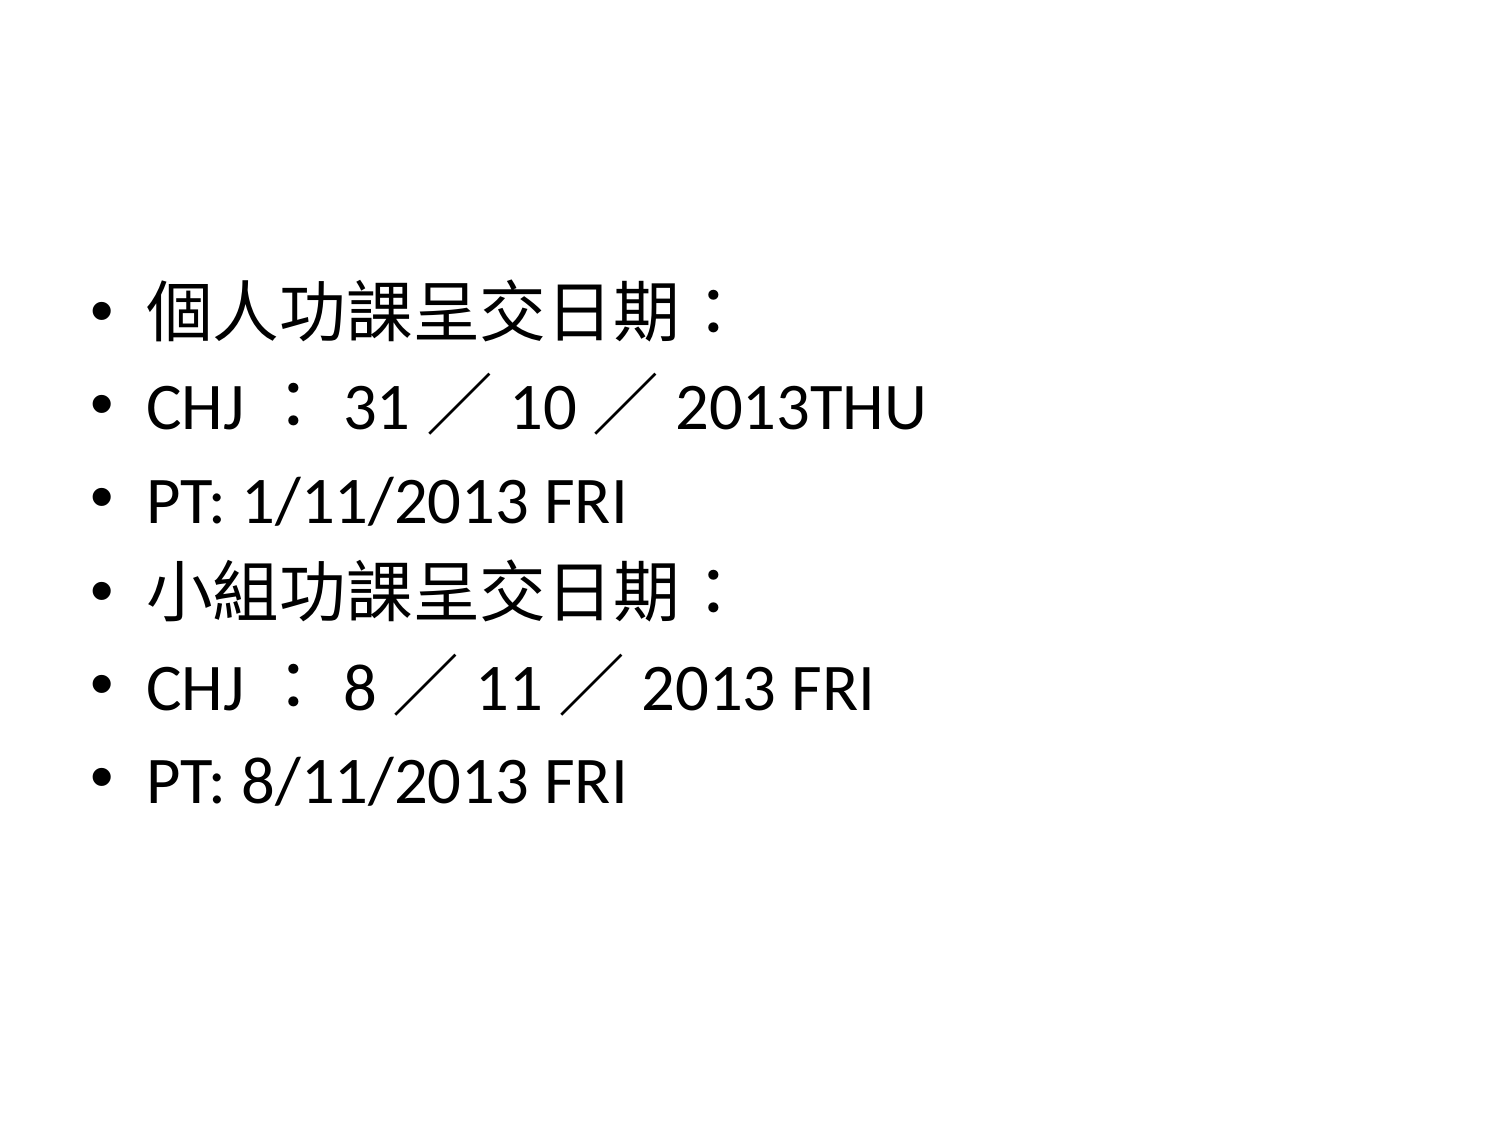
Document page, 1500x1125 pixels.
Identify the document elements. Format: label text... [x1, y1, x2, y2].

list 個人功課呈交日期： CHJ：31／10／2013THU PT: 1/11/2013 FRI 小組功課呈交日期： CHJ：8／11／2013 FRI PT: 8/11/2013 FRI [75, 262, 1425, 1005]
